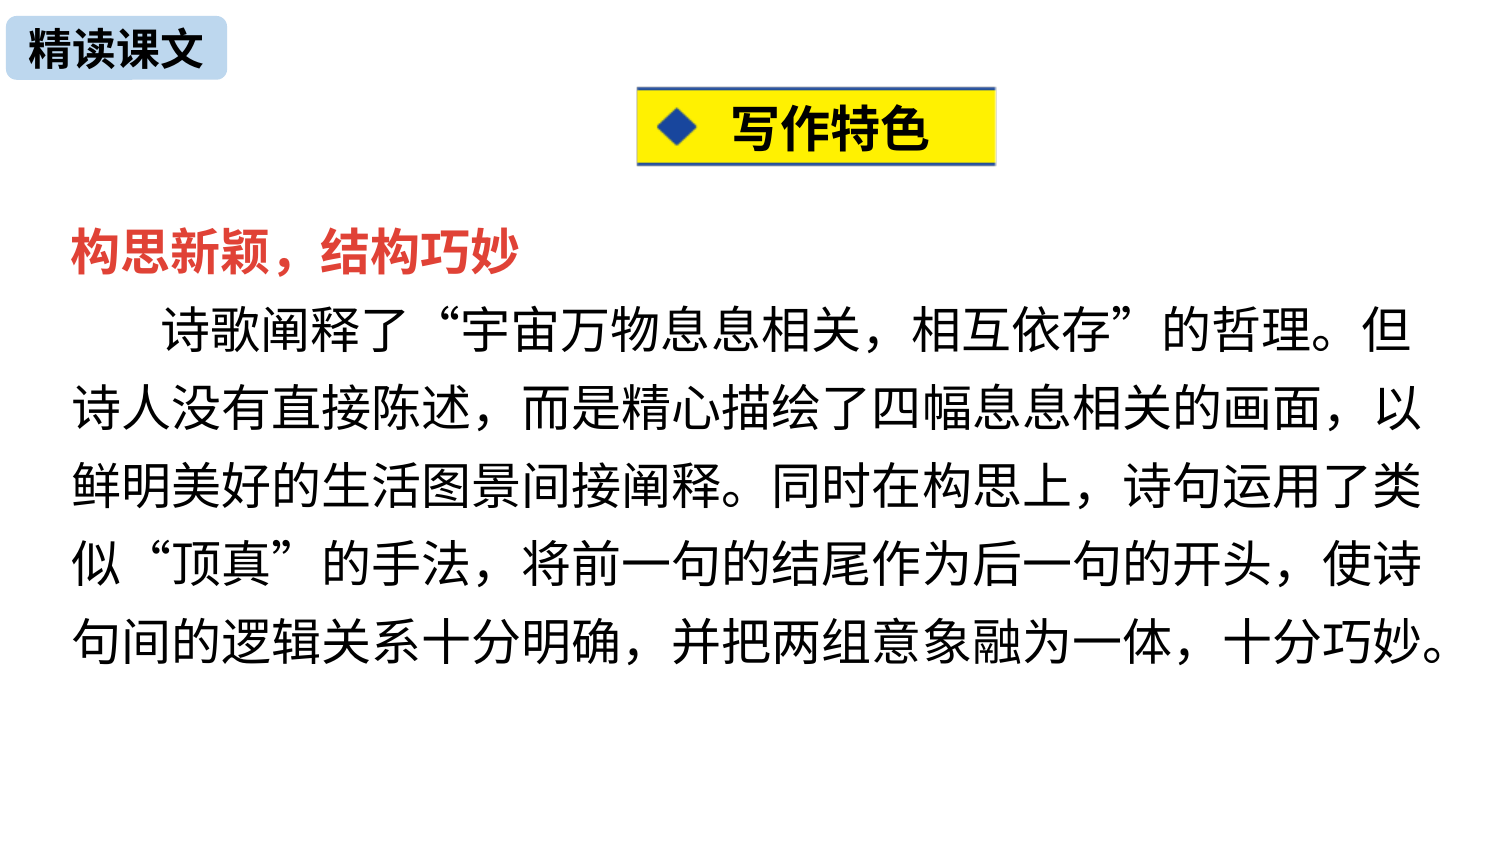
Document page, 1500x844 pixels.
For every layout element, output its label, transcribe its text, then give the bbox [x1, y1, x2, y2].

text_box 构思新颖，结构巧妙 诗歌阐释了“宇宙万物息息相关，相互依存”的哲理。但诗人没有直接陈述，而是精心描绘了四幅息息相关的画面，以鲜明美好的生活图景间接阐释。同时在构思上，诗句运用了类似“顶真”的手法，将前一句的结尾作为后一句的开头，使诗句间的逻辑关系十分明确，并把两组意象融为一体，十分巧妙。 [33, 171, 1473, 702]
picture [631, 81, 1006, 171]
text_box 精读课文 [4, 14, 229, 81]
